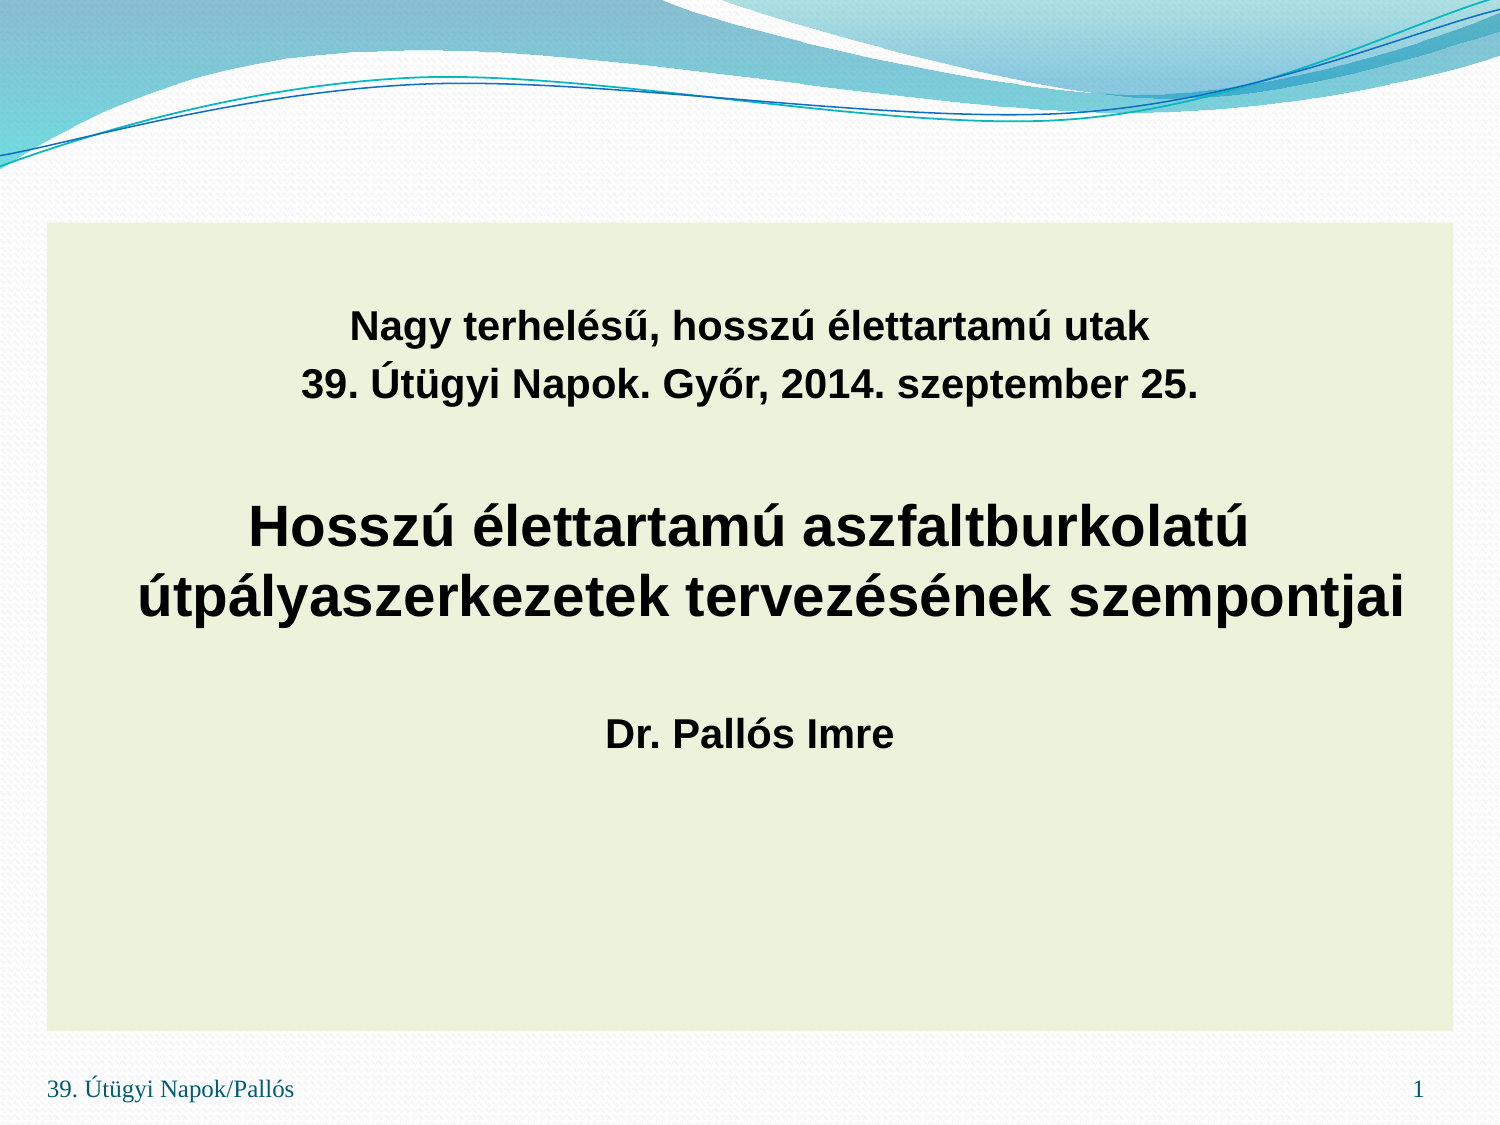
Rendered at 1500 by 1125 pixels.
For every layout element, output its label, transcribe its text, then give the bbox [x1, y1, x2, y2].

footer 39. Útügyi Napok/Pallós [46, 1042, 988, 1103]
list Nagy terhelésű, hosszú élettartamú utak 39. Útügyi Napok. Győr, 2014. szeptember 25. Hosszú élettartamú aszfaltburkolatú útpályaszerkezetek tervezésének szempontjai Dr. Pallós Imre [46, 222, 1454, 1032]
slide_number 1 [1299, 1042, 1425, 1103]
